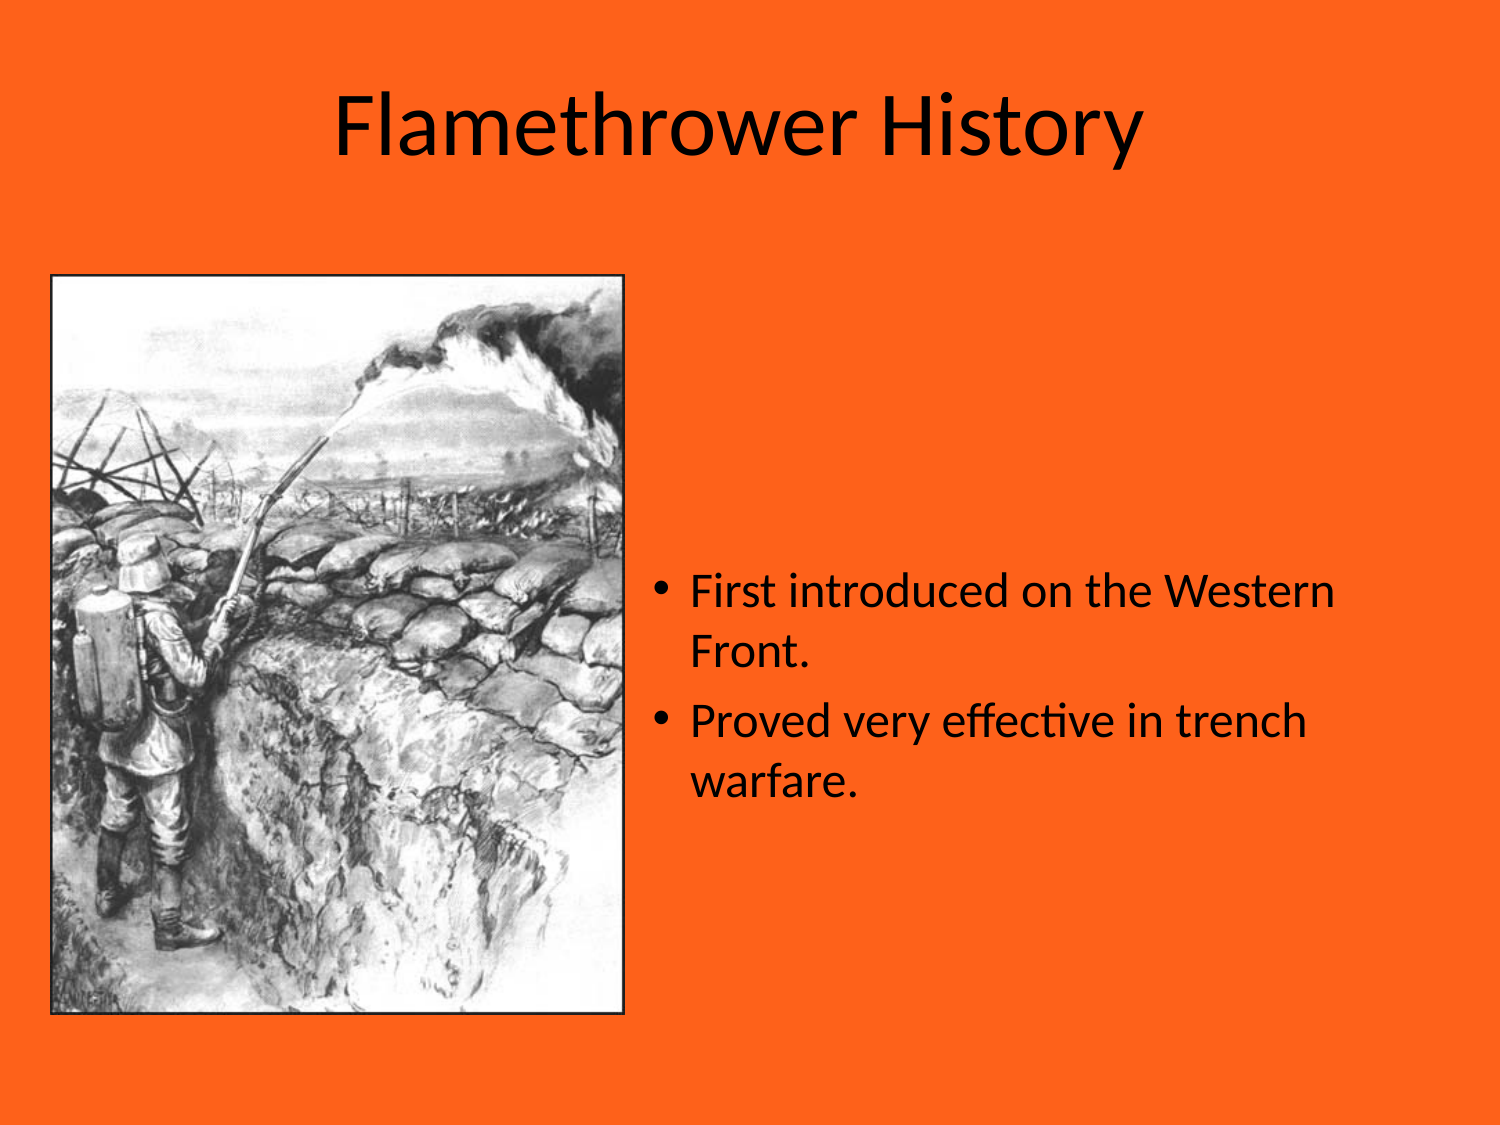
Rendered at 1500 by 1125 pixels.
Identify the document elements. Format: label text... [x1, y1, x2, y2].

list First introduced on the Western Front. Proved very effective in trench warfare. [637, 549, 1475, 725]
picture [49, 274, 626, 1015]
title Flamethrower History [75, 24, 1425, 213]
